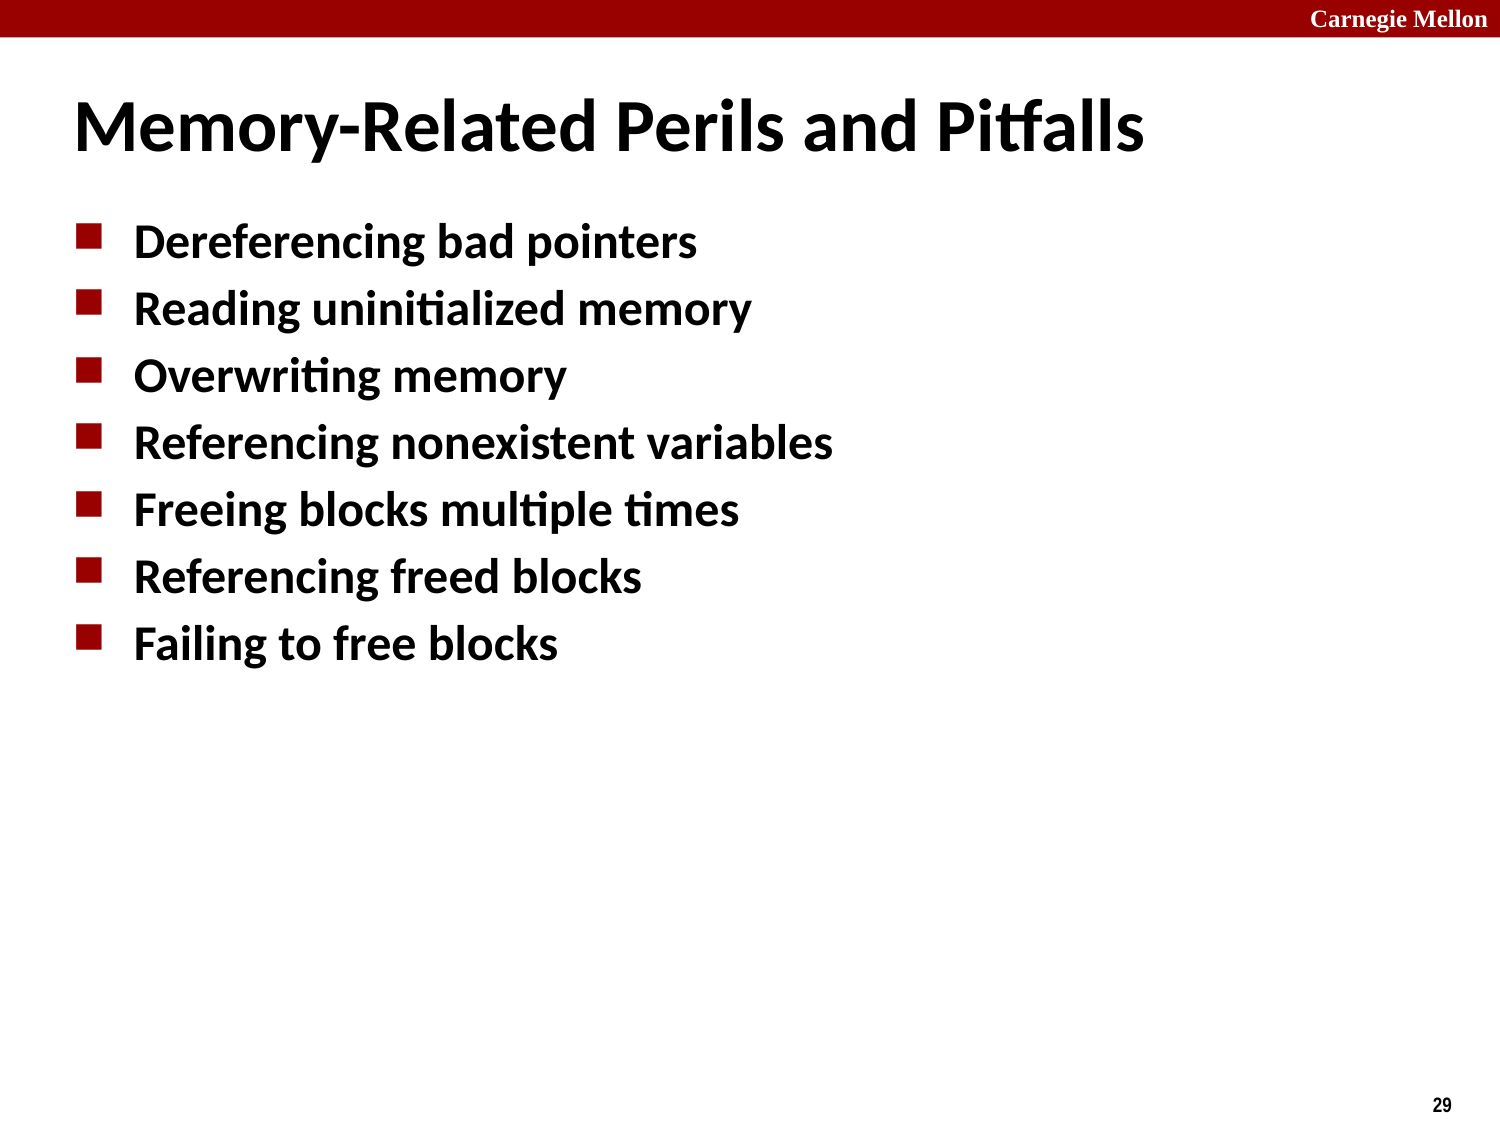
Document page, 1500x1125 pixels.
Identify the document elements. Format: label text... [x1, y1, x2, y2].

title Memory-Related Perils and Pitfalls [58, 80, 1372, 176]
list Dereferencing bad pointers Reading uninitialized memory Overwriting memory Referencing nonexistent variables Freeing blocks multiple times Referencing freed blocks Failing to free blocks [62, 205, 1426, 1063]
